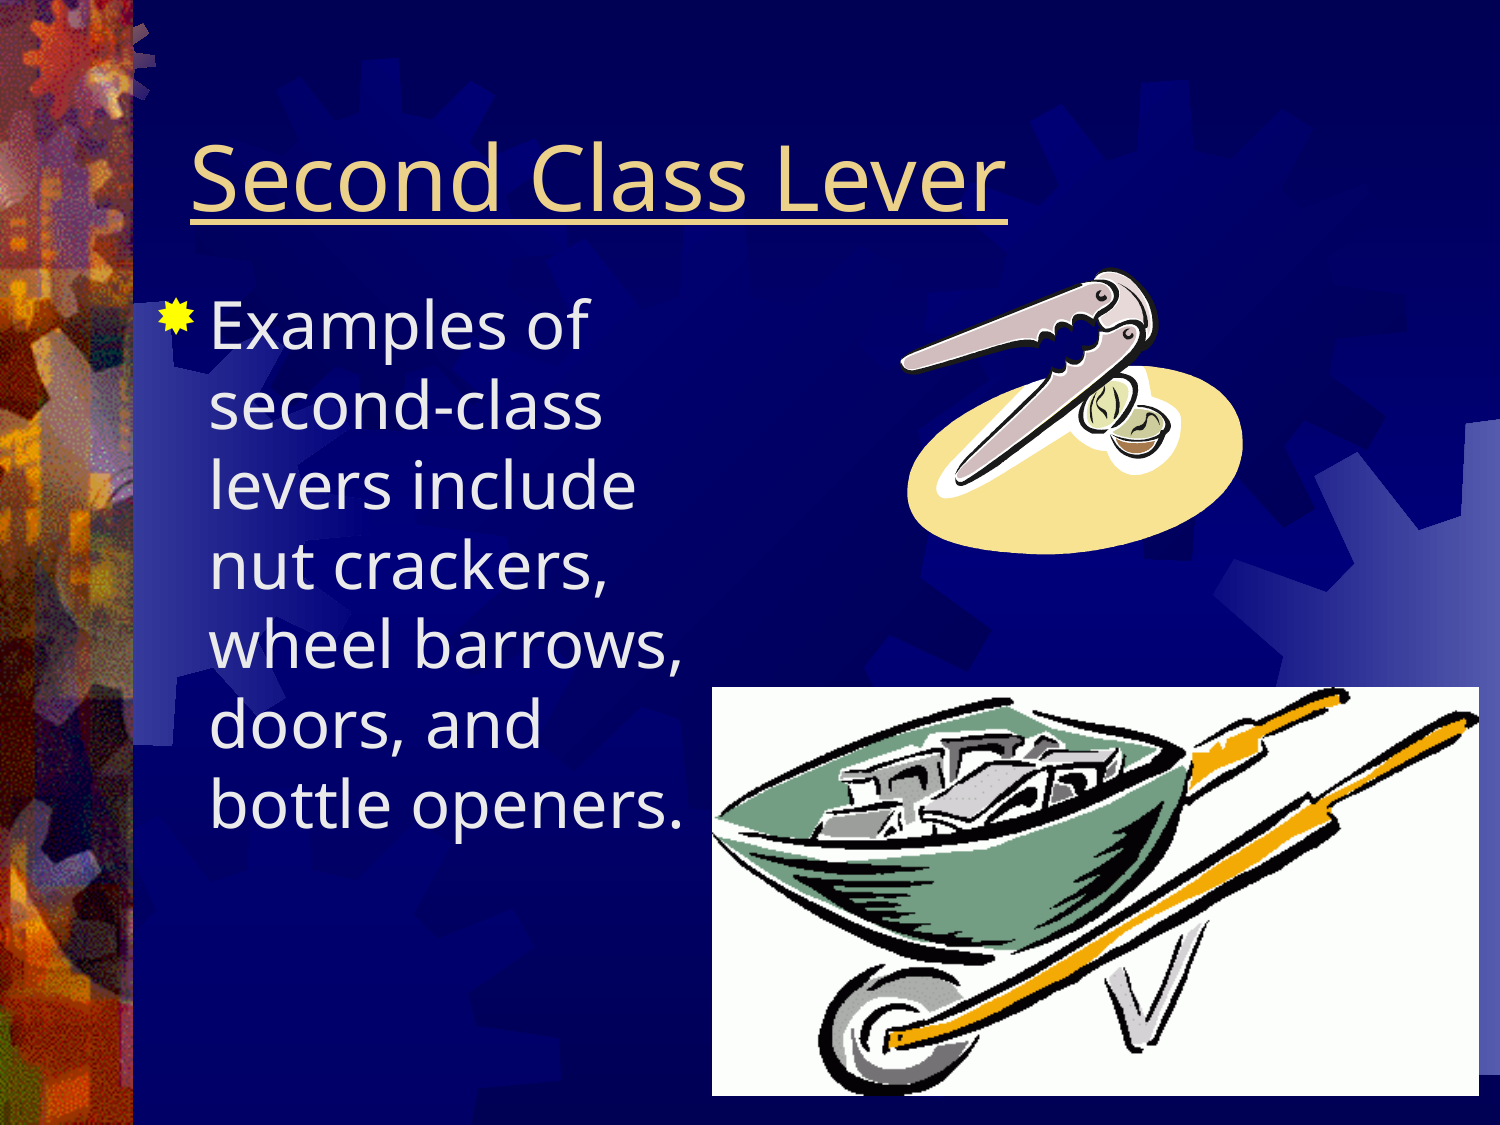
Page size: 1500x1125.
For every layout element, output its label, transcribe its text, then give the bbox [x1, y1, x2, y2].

title Second Class Lever [174, 49, 1451, 238]
picture [0, 0, 133, 1125]
picture [712, 687, 1479, 1096]
list Examples of second-class levers include nut crackers, wheel barrows, doors, and bottle openers. [137, 274, 726, 951]
picture [899, 262, 1248, 560]
